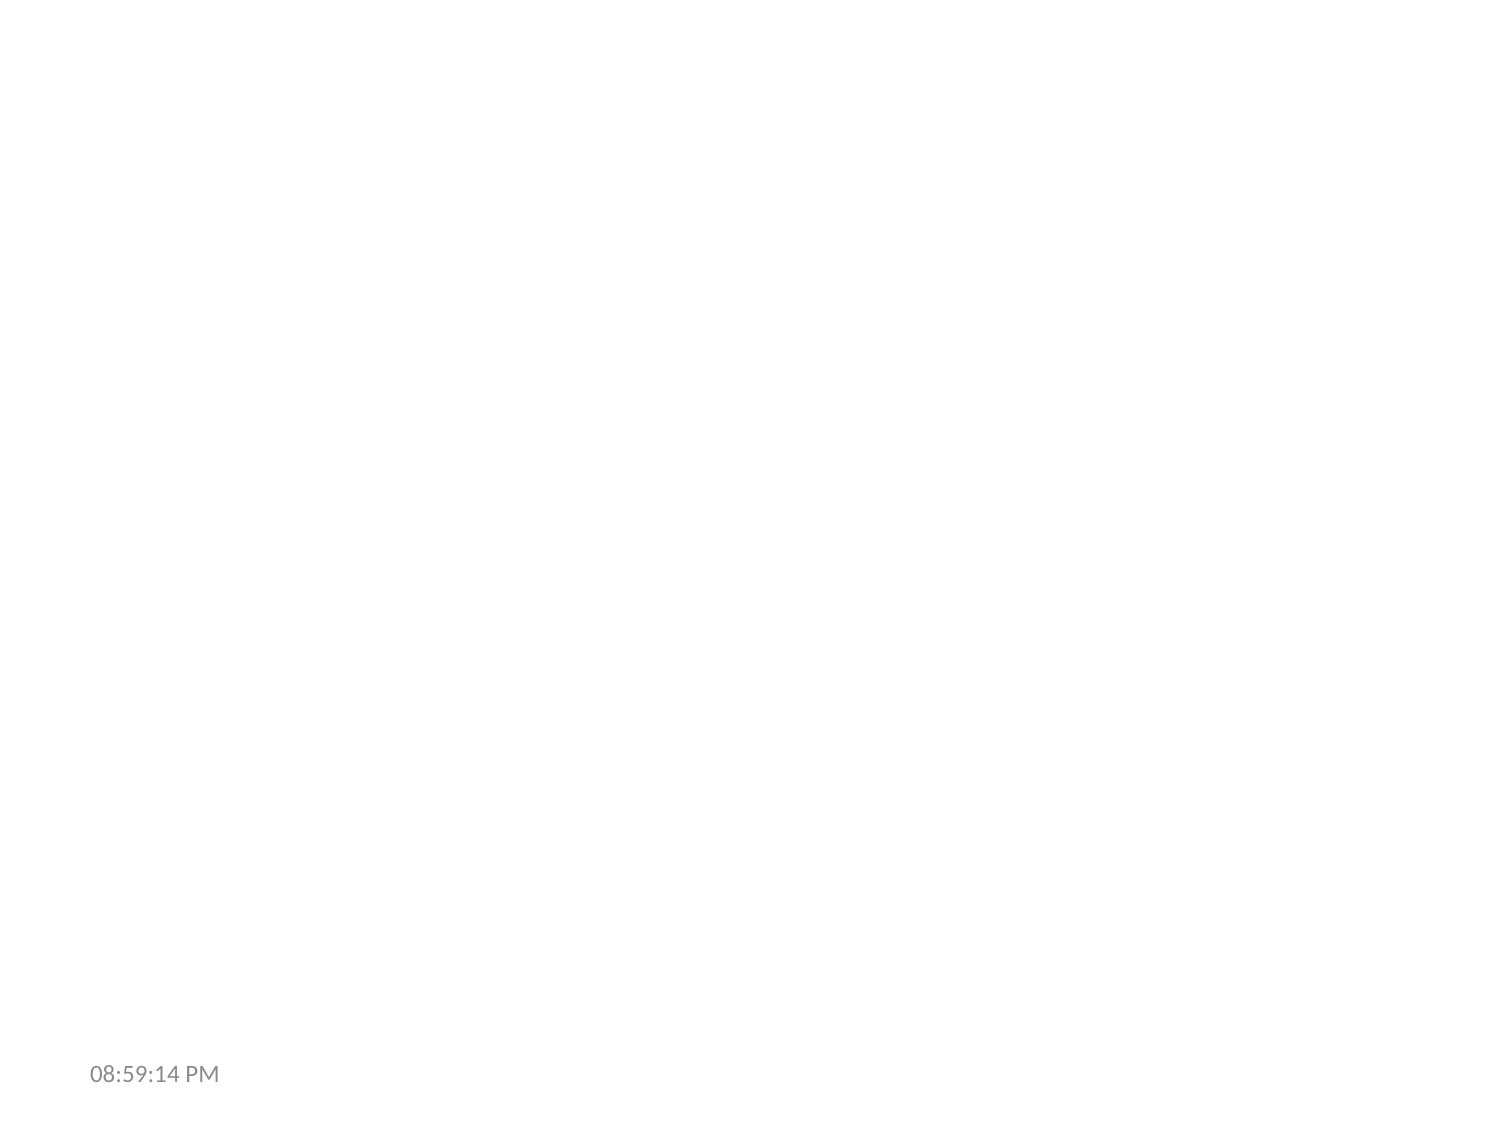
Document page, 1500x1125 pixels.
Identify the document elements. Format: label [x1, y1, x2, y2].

slide_number [75, 1042, 425, 1103]
